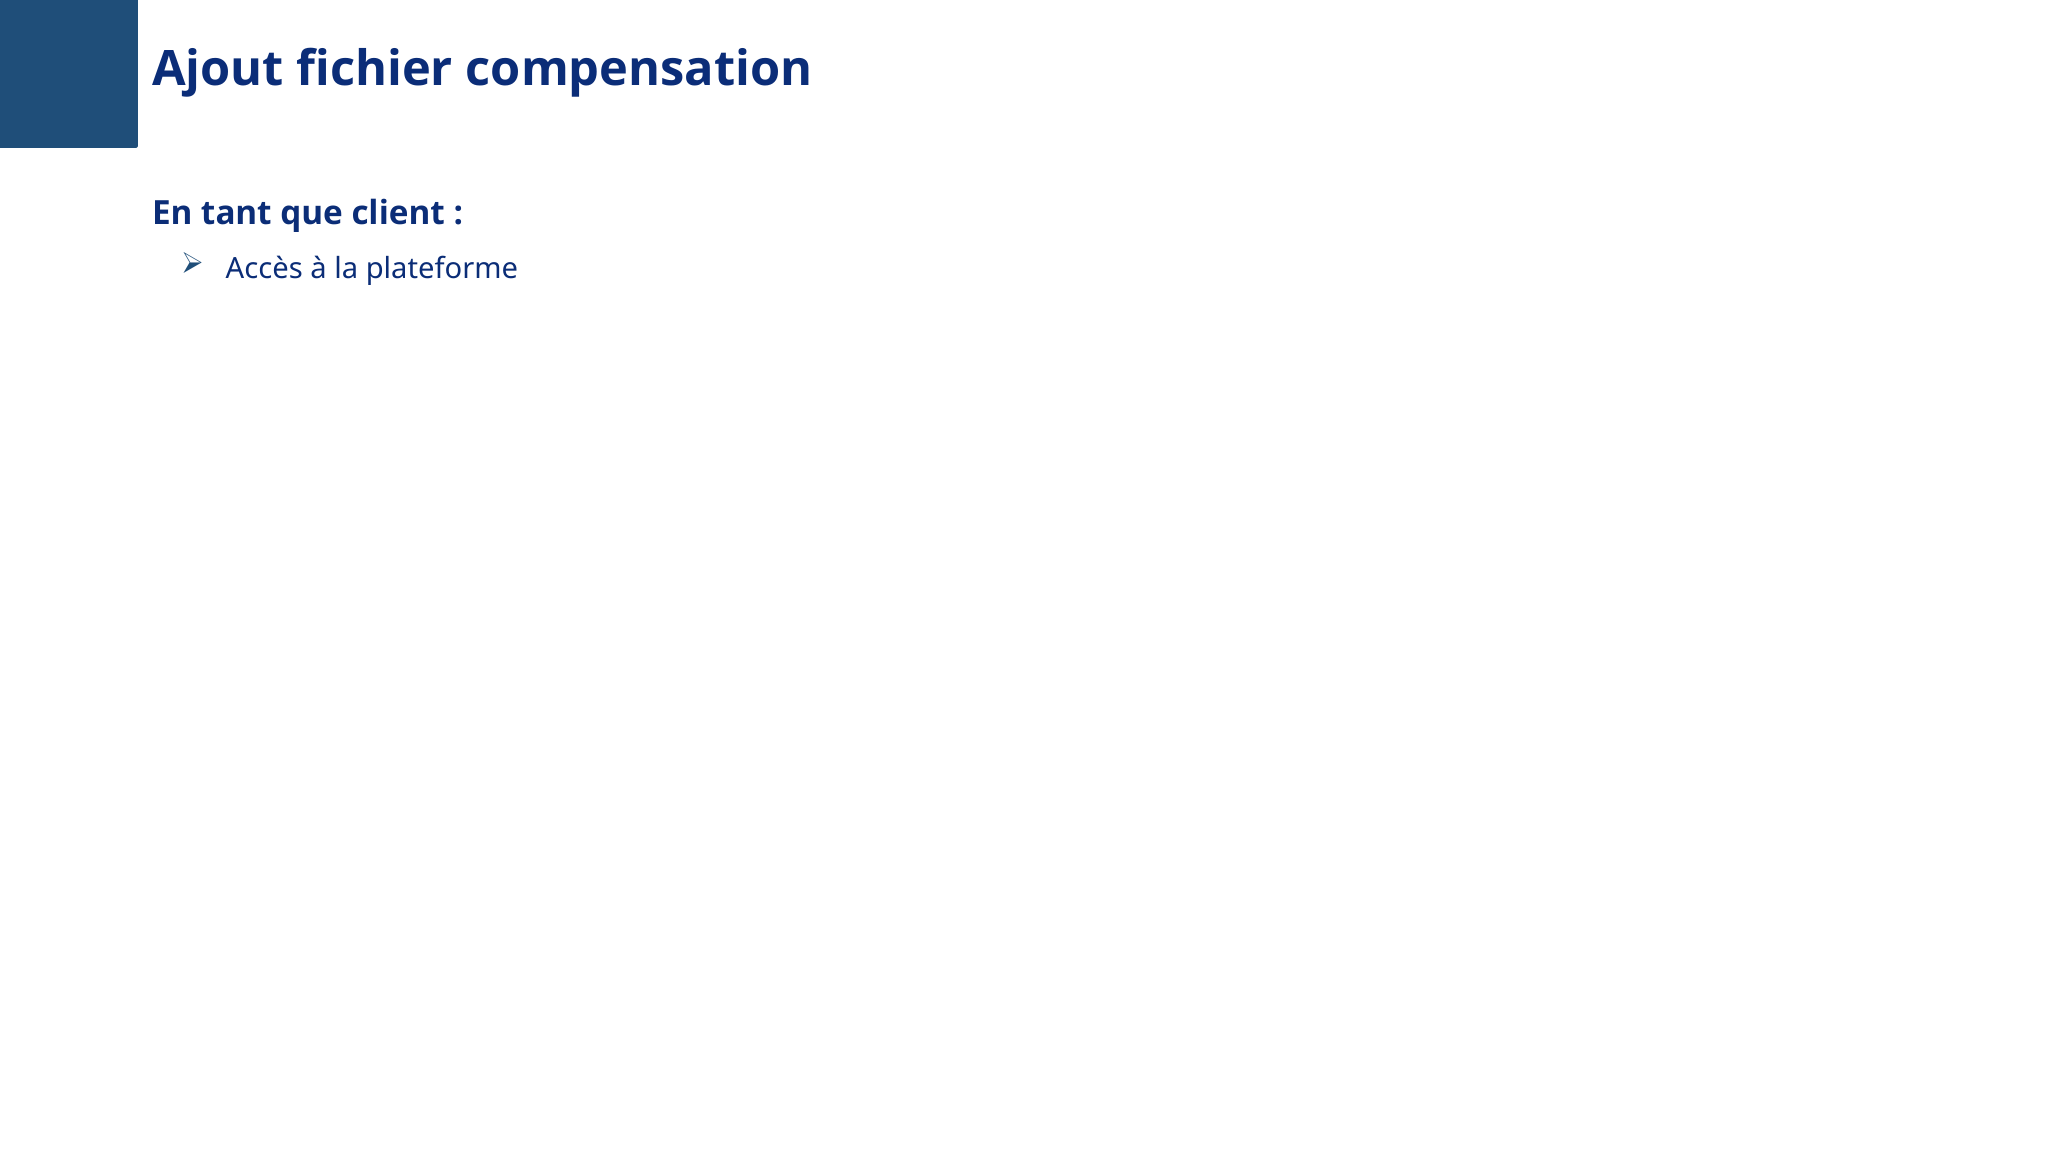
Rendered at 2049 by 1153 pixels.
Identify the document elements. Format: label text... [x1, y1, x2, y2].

title Ajout fichier compensation [137, 0, 1929, 139]
list En tant que client : Accès à la plateforme [137, 176, 1915, 1023]
